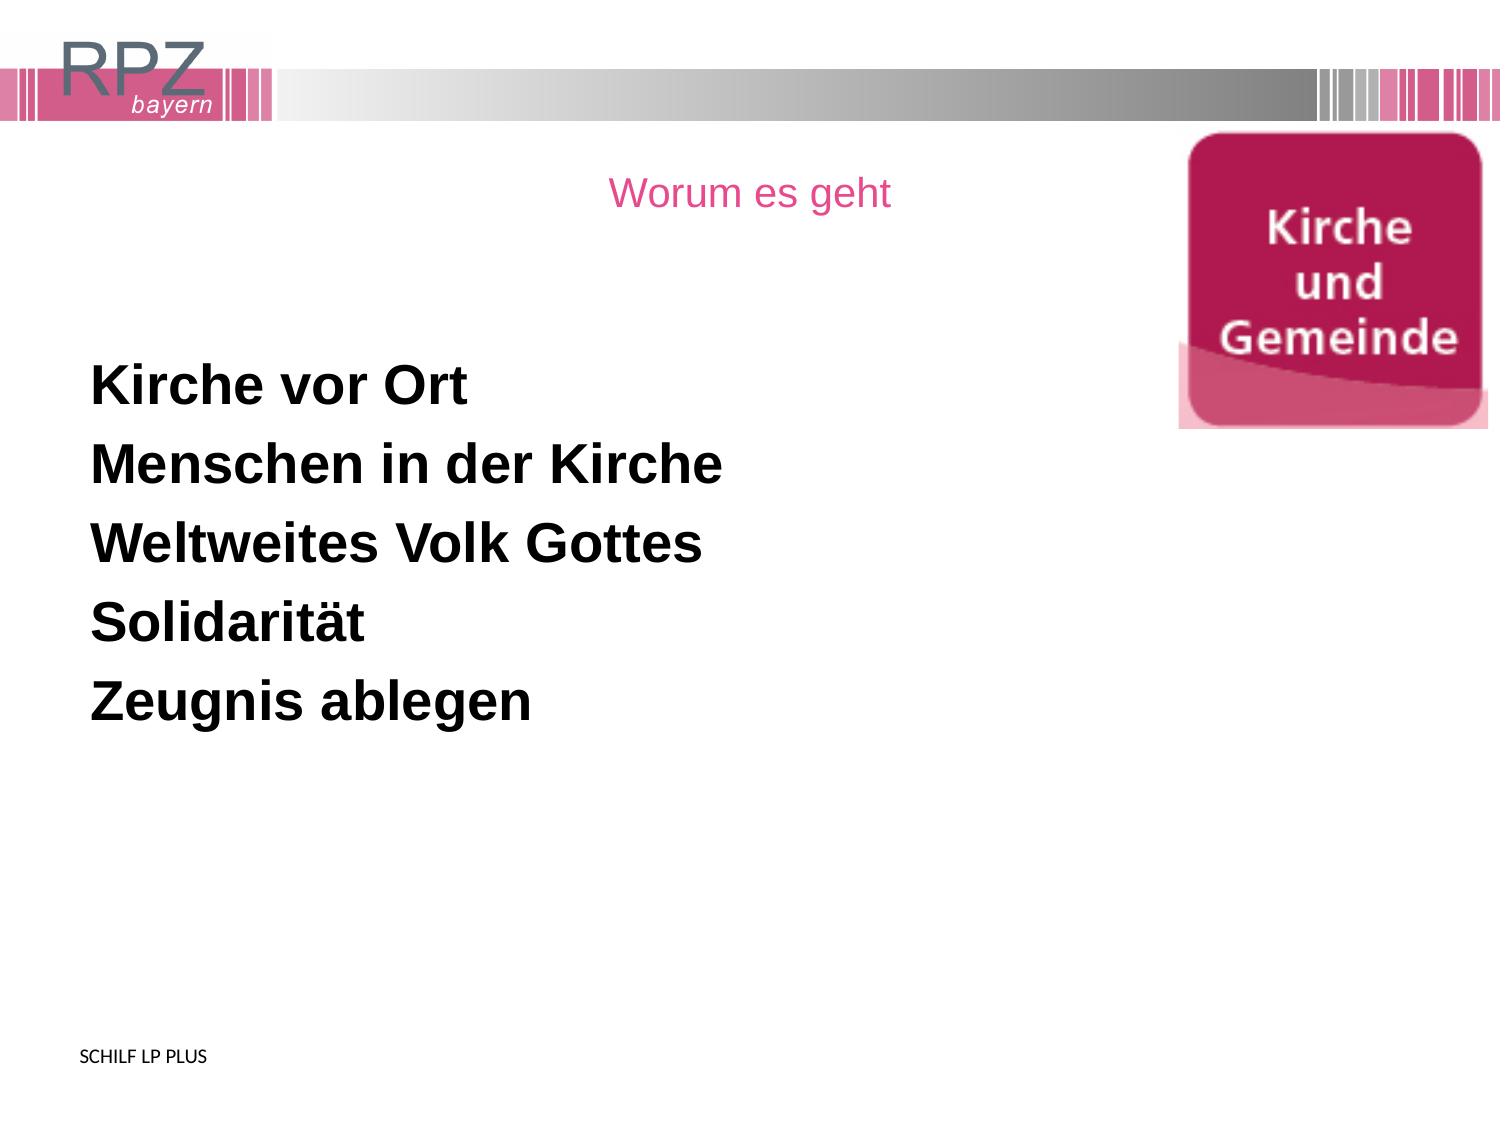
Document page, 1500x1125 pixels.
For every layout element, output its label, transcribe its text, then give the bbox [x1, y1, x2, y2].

title Worum es geht [75, 149, 1173, 233]
picture [1178, 125, 1489, 430]
picture [0, 31, 272, 121]
list Kirche vor Ort Menschen in der Kirche Weltweites Volk Gottes Solidarität Zeugnis ablegen [75, 262, 1425, 1005]
picture [1380, 69, 1439, 121]
picture [1443, 69, 1500, 121]
picture [1319, 69, 1379, 121]
